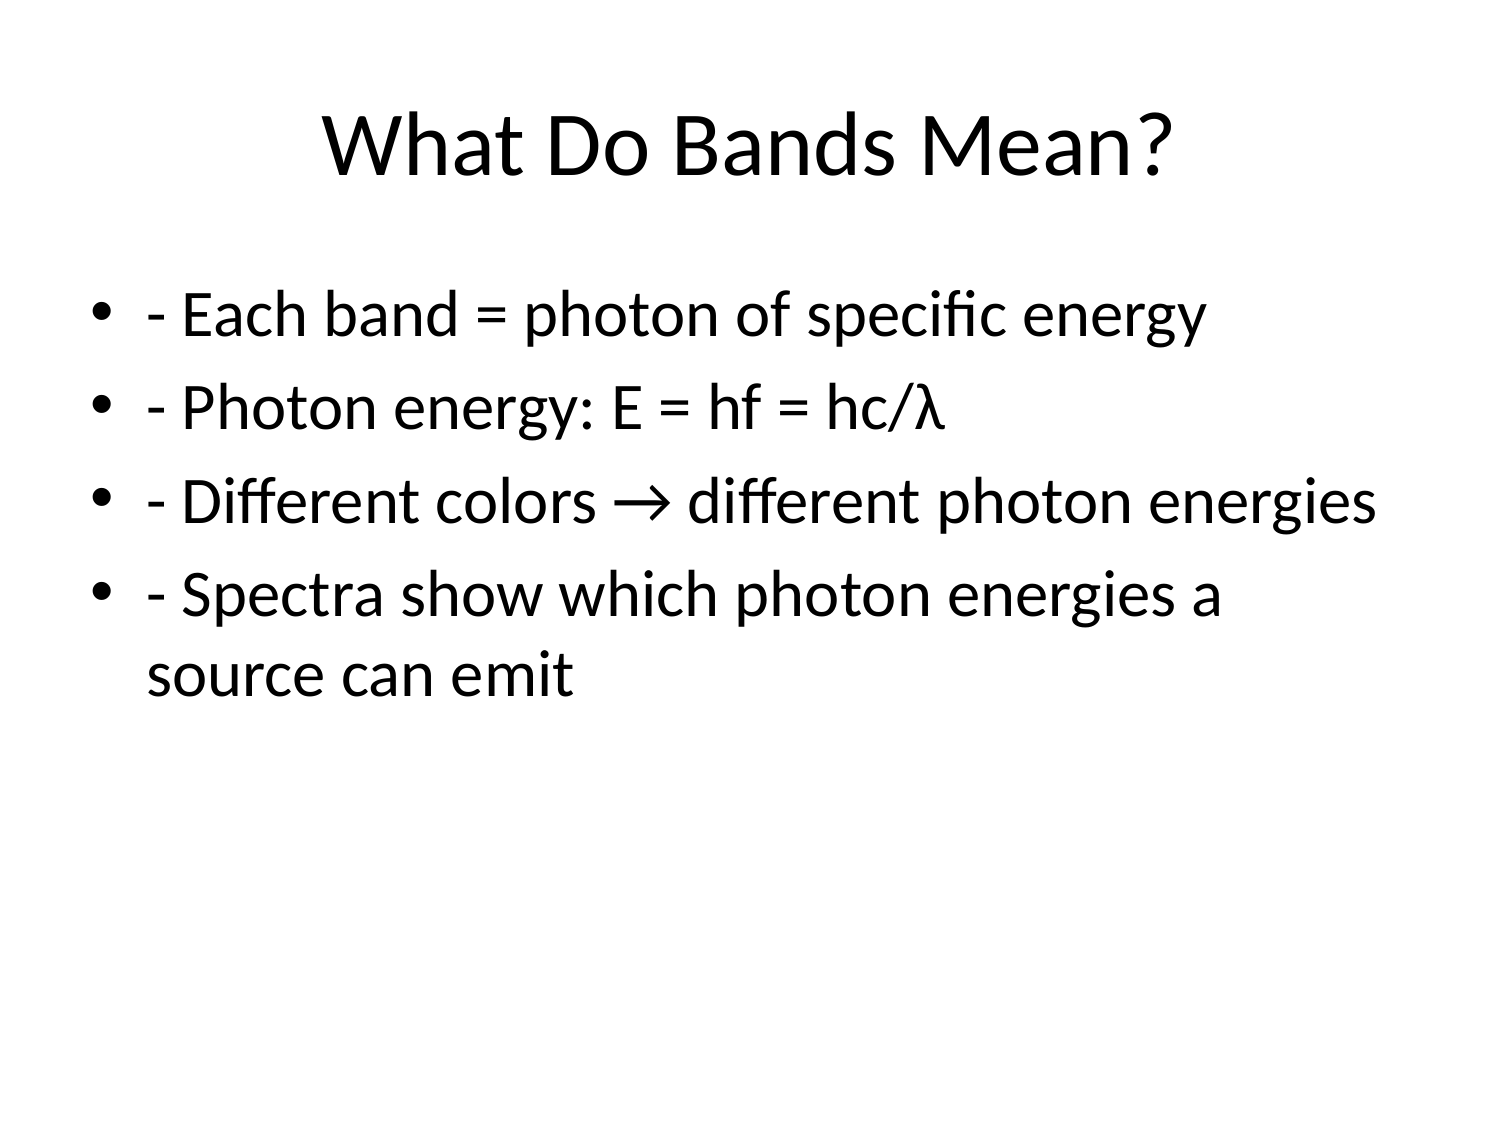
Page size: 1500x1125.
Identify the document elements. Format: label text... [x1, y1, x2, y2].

title What Do Bands Mean? [75, 45, 1425, 233]
list - Each band = photon of specific energy - Photon energy: E = hf = hc/λ - Different colors → different photon energies - Spectra show which photon energies a source can emit [75, 262, 1425, 1005]
